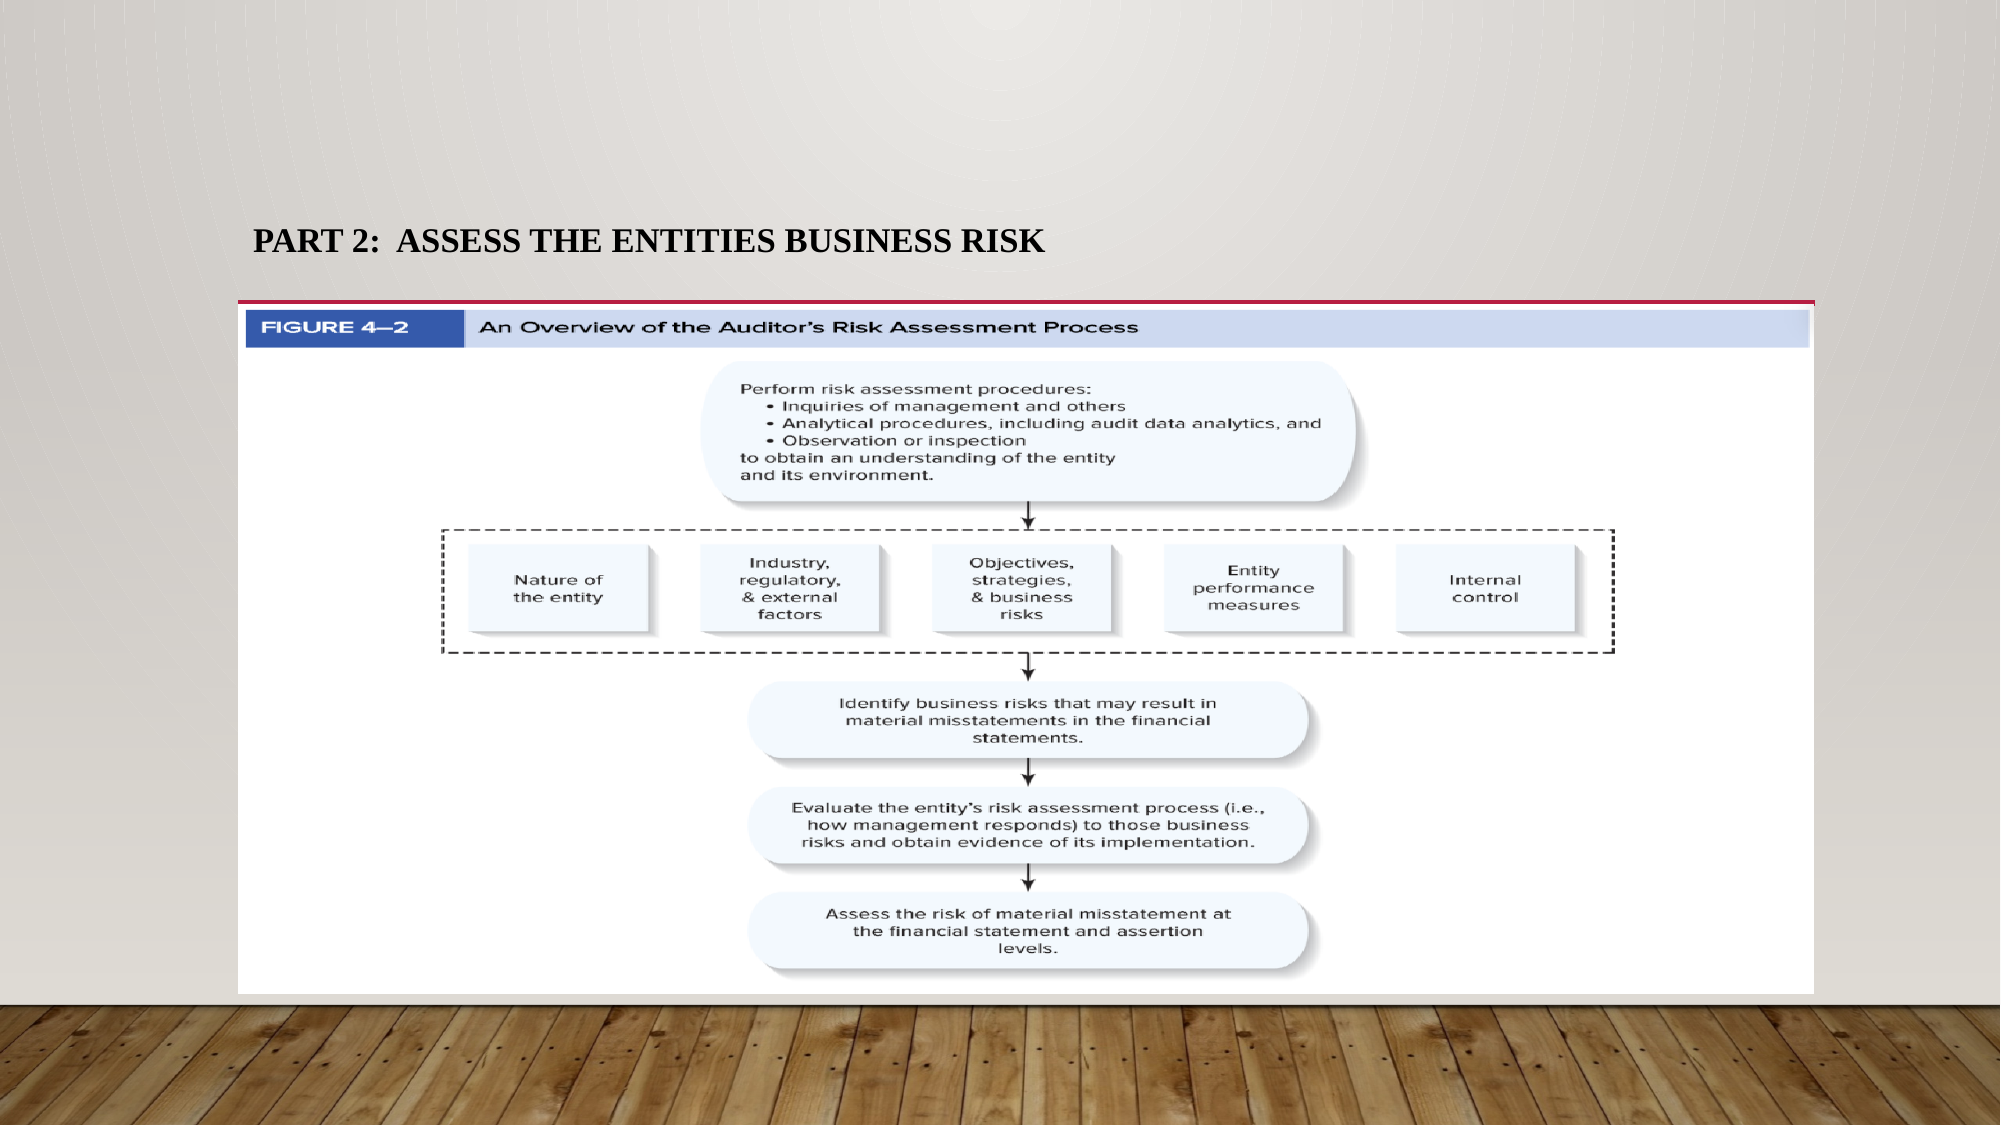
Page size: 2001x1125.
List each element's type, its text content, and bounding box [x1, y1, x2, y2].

title Part 2: Assess the Entities Business Risk [238, 204, 1814, 303]
picture [0, 1005, 2000, 1125]
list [237, 303, 1814, 994]
